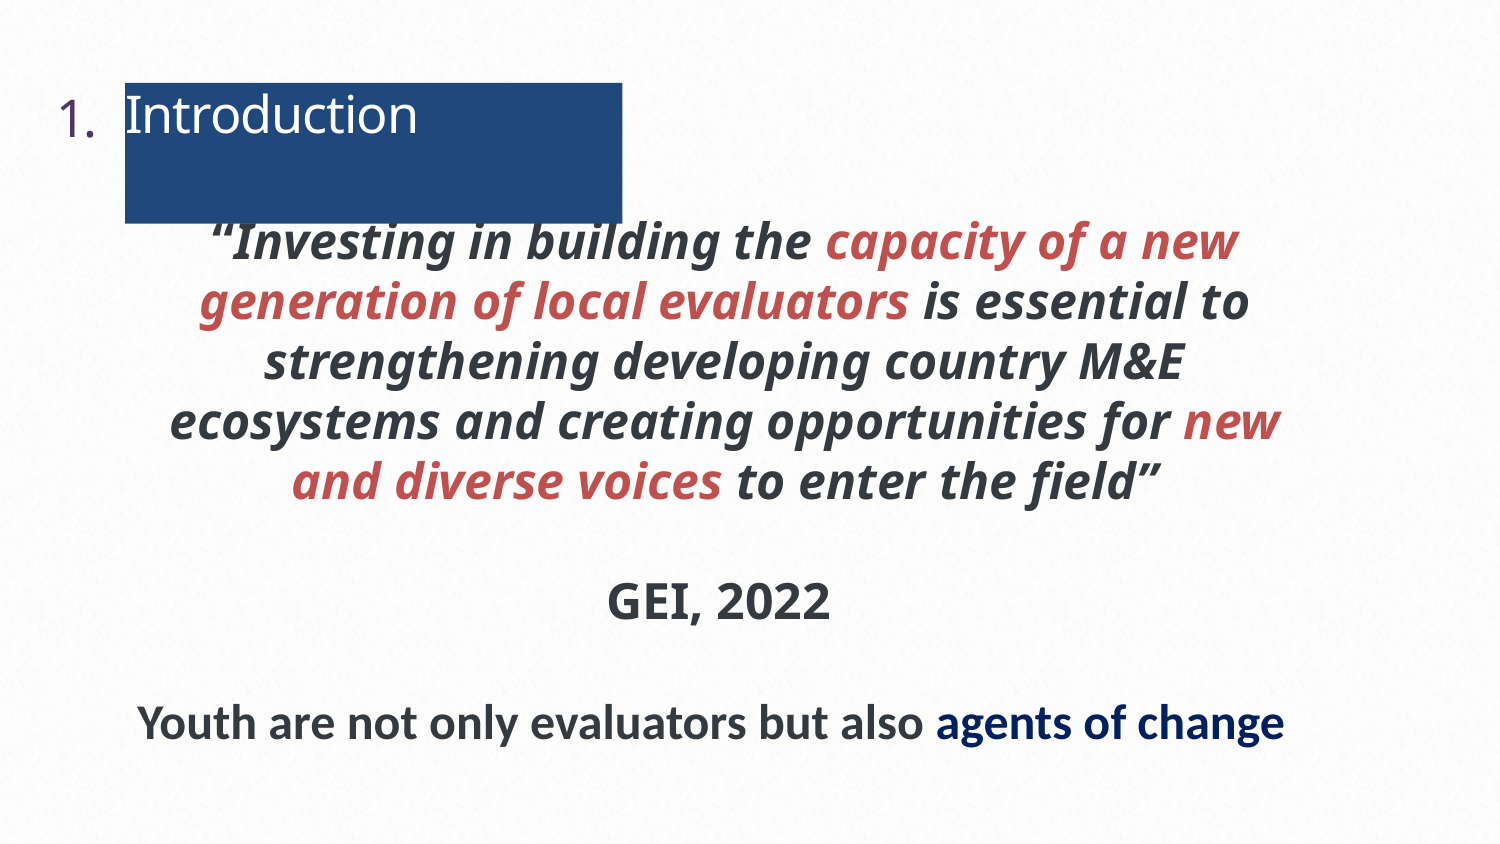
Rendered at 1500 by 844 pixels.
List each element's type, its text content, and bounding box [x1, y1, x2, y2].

title Introduction [125, 82, 623, 224]
list “Investing in building the capacity of a new generation of local evaluators is essential to strengthening developing country M&E ecosystems and creating opportunities for new and diverse voices to enter the field” GEI, 2022 Youth are not only evaluators but also agents of change [137, 209, 1313, 755]
text_box 1. [54, 82, 105, 148]
